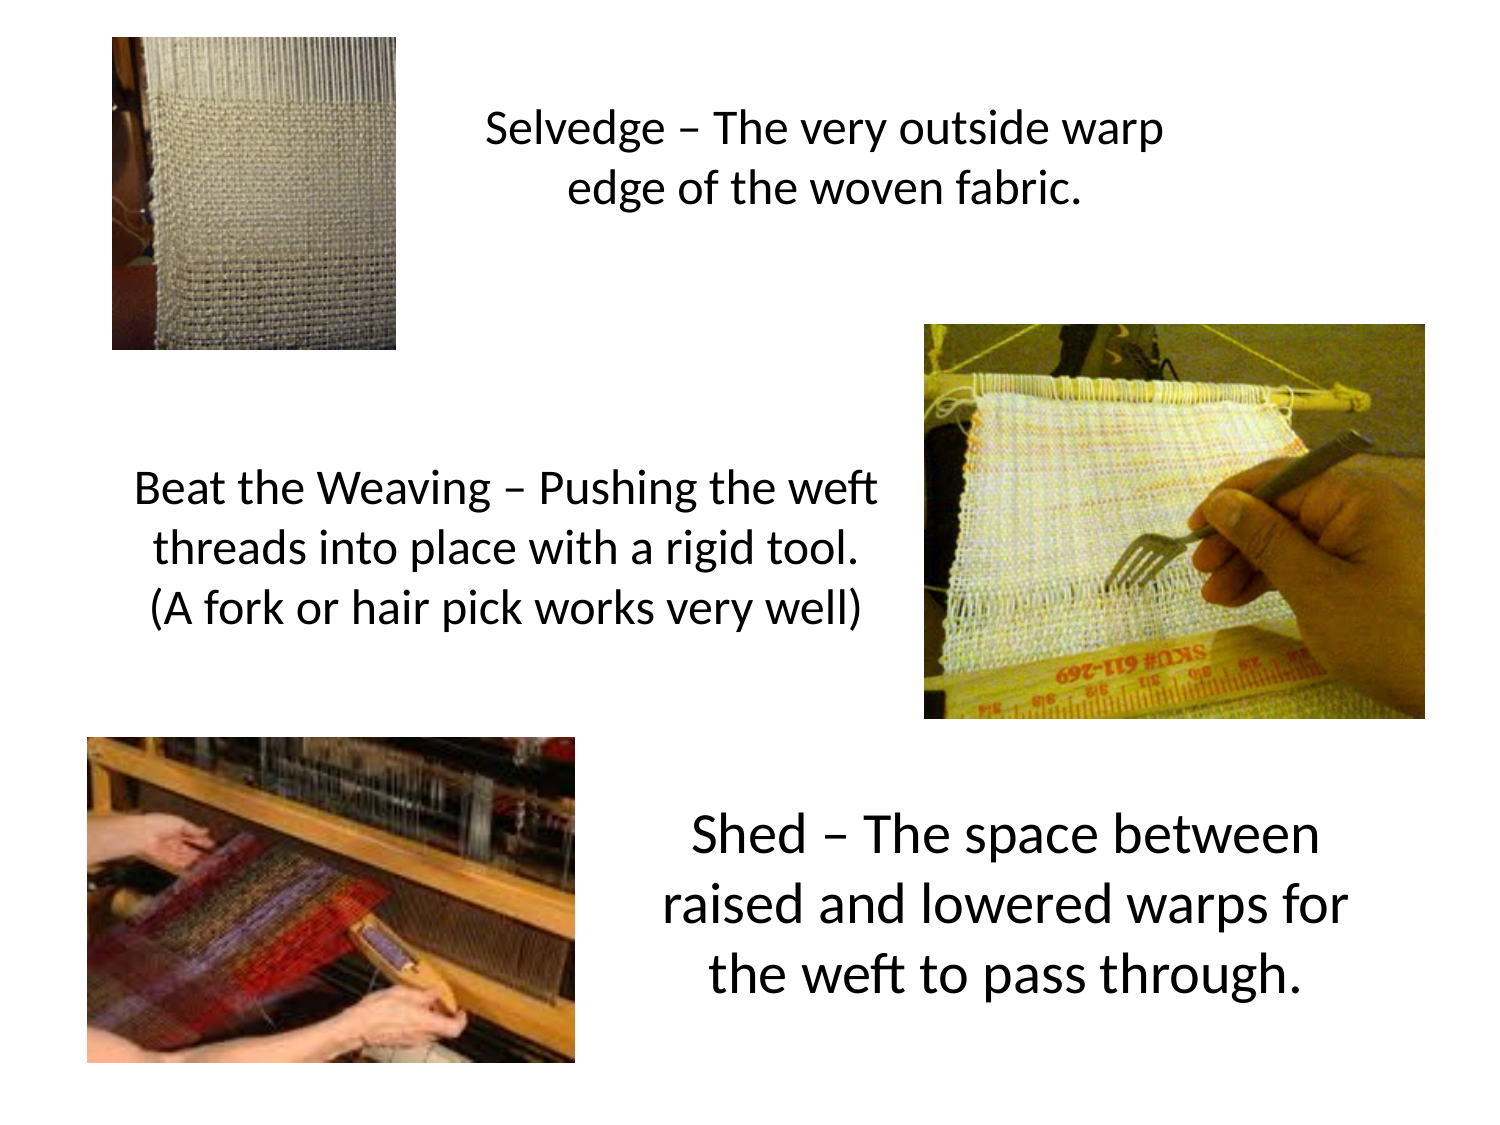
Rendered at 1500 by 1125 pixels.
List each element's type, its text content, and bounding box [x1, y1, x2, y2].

text_box Shed – The space between raised and lowered warps for the weft to pass through. [612, 787, 1400, 1013]
picture [87, 737, 576, 1063]
text_box Beat the Weaving – Pushing the weft threads into place with a rigid tool. (A fork or hair pick works very well) [112, 387, 900, 703]
picture [112, 37, 396, 351]
picture [924, 324, 1426, 719]
text_box Selvedge – The very outside warp edge of the woven fabric. [449, 87, 1200, 223]
